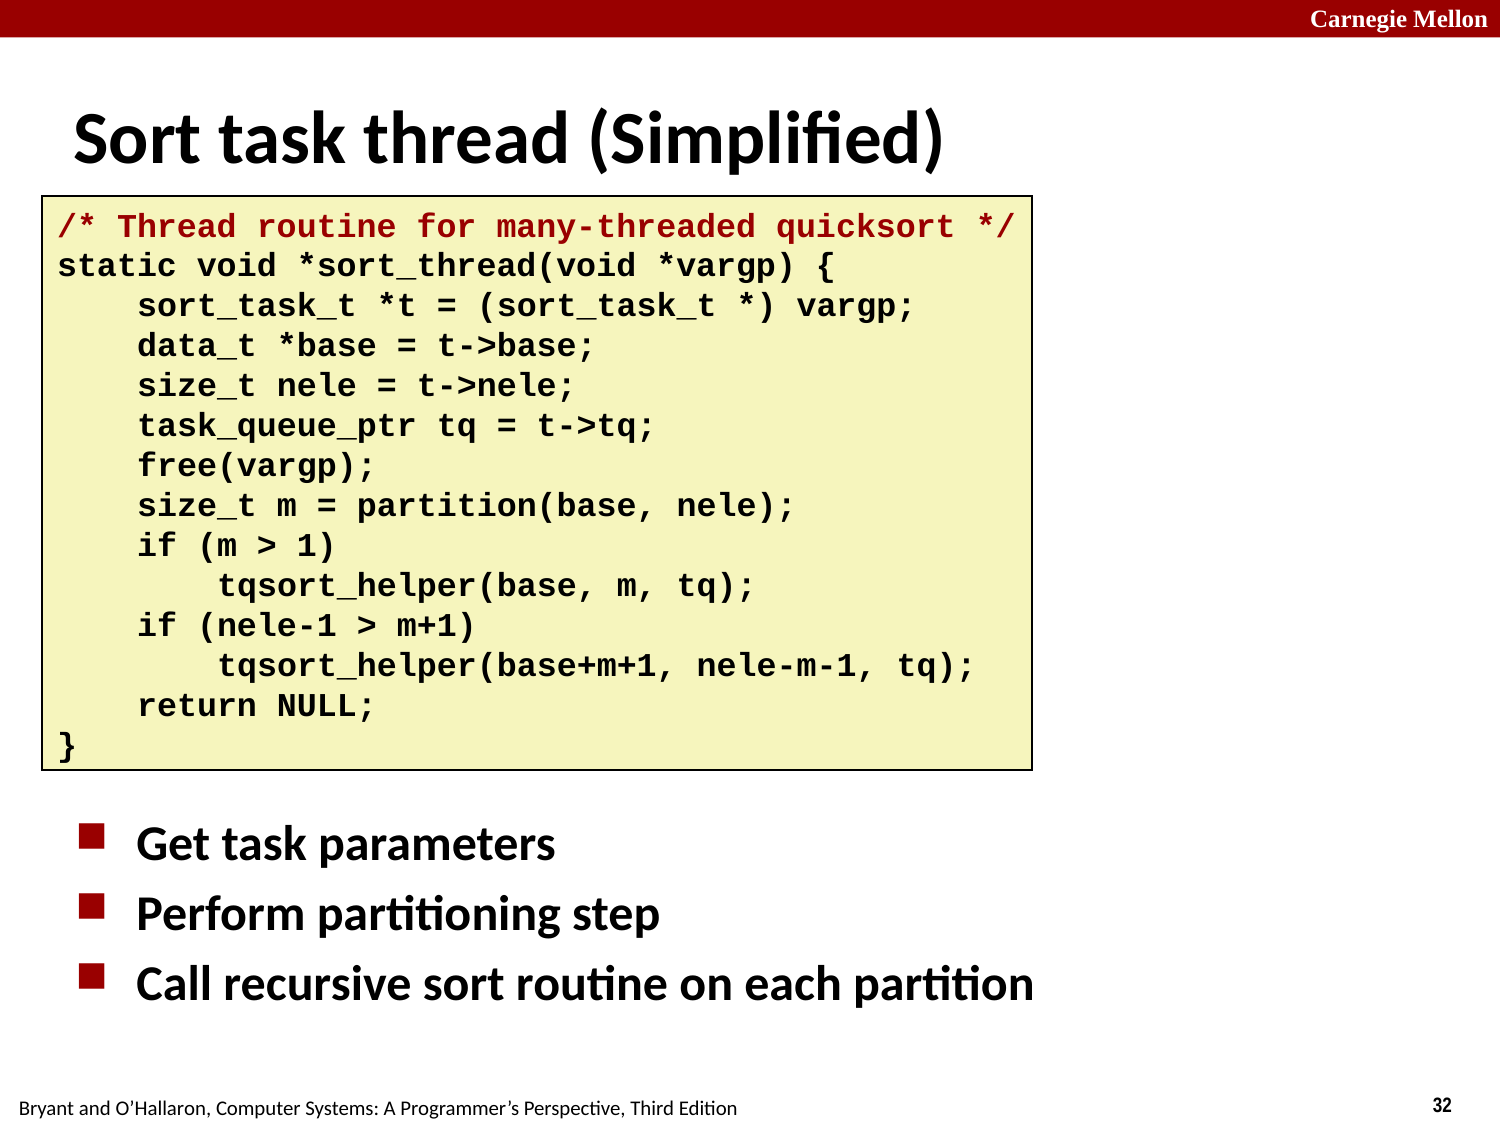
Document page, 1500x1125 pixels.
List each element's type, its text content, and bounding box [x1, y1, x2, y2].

text_box /* Thread routine for many-threaded quicksort */ static void *sort_thread(void *vargp) { sort_task_t *t = (sort_task_t *) vargp; data_t *base = t->base; size_t nele = t->nele; task_queue_ptr tq = t->tq; free(vargp); size_t m = partition(base, nele); if (m > 1) tqsort_helper(base, m, tq); if (nele-1 > m+1) tqsort_helper(base+m+1, nele-m-1, tq); return NULL; } [42, 196, 1033, 770]
list Get task parameters Perform partitioning step Call recursive sort routine on each partition [64, 802, 1361, 1026]
title Sort task thread (Simplified) [58, 71, 1305, 197]
